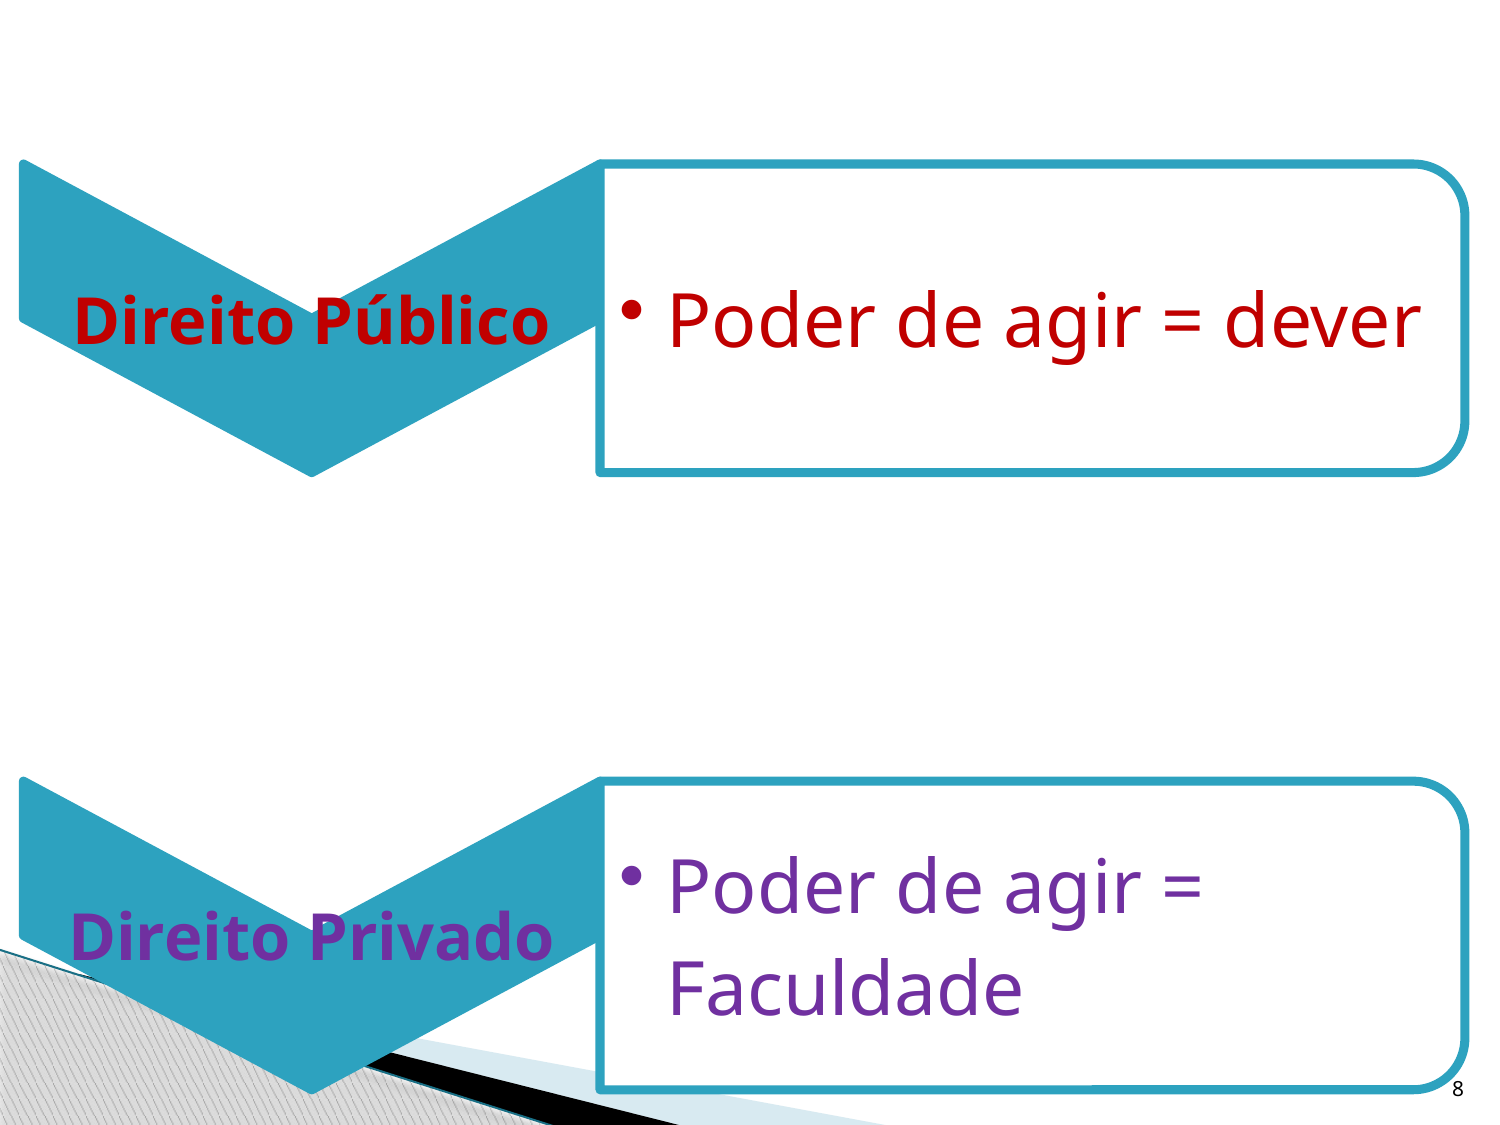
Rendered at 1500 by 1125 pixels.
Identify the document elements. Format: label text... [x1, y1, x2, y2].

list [23, 163, 1466, 1091]
slide_number 8 [1418, 1051, 1479, 1112]
